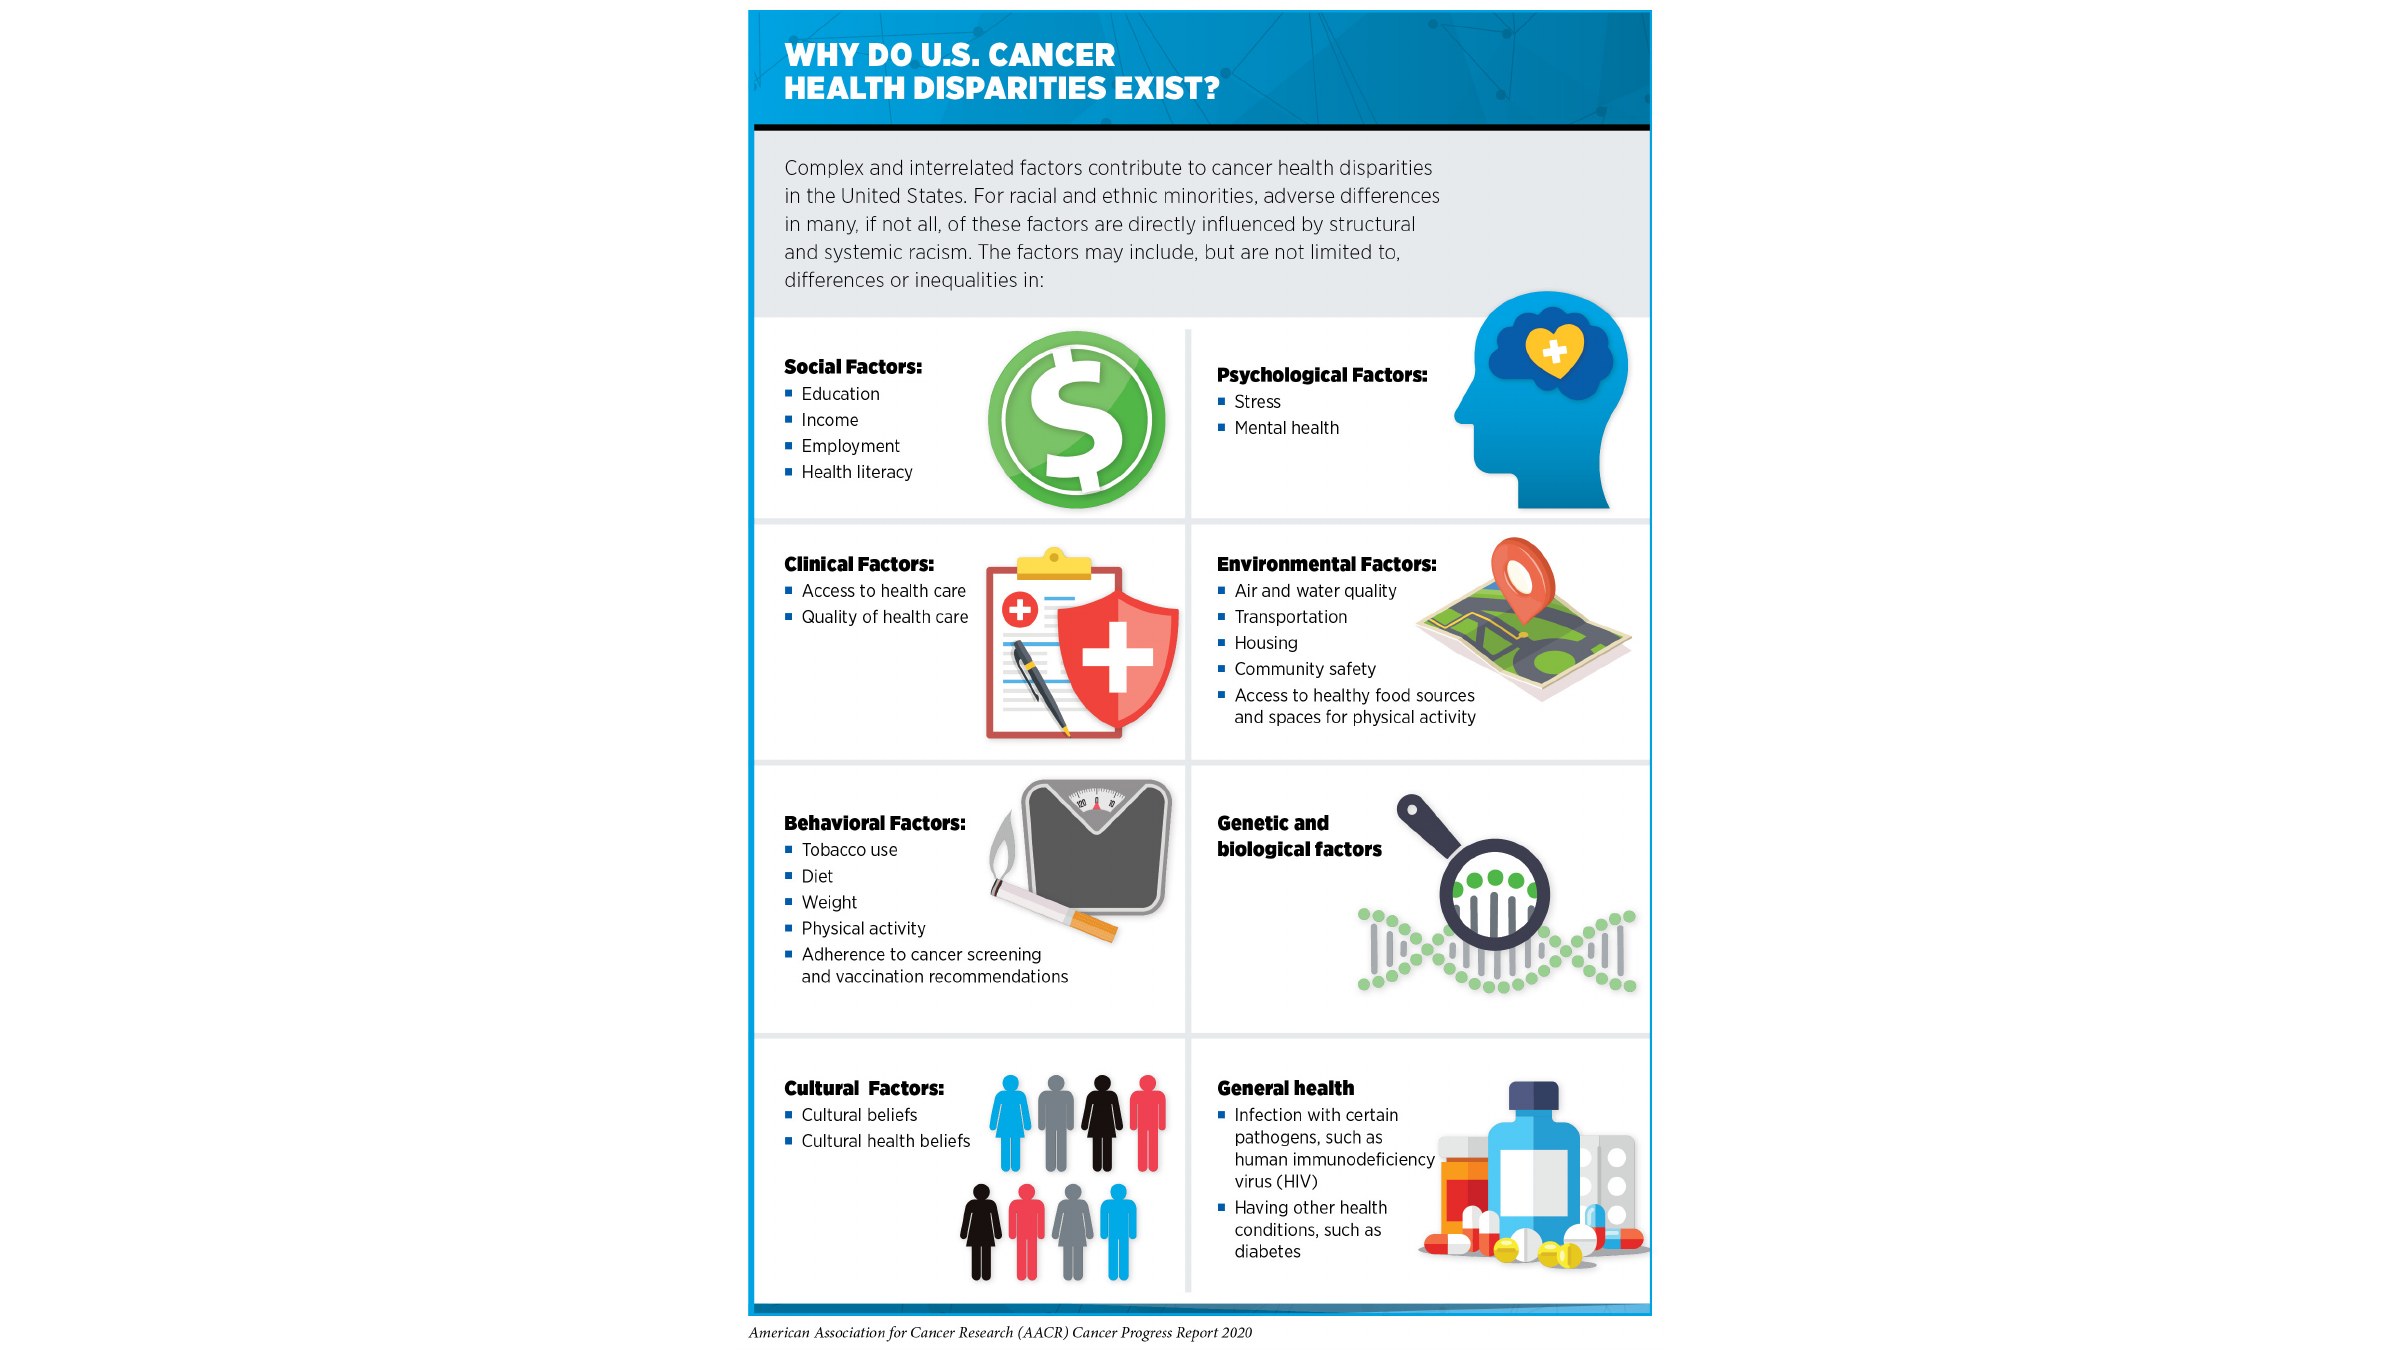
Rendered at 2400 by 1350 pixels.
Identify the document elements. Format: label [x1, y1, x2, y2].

picture [735, 0, 1664, 1350]
